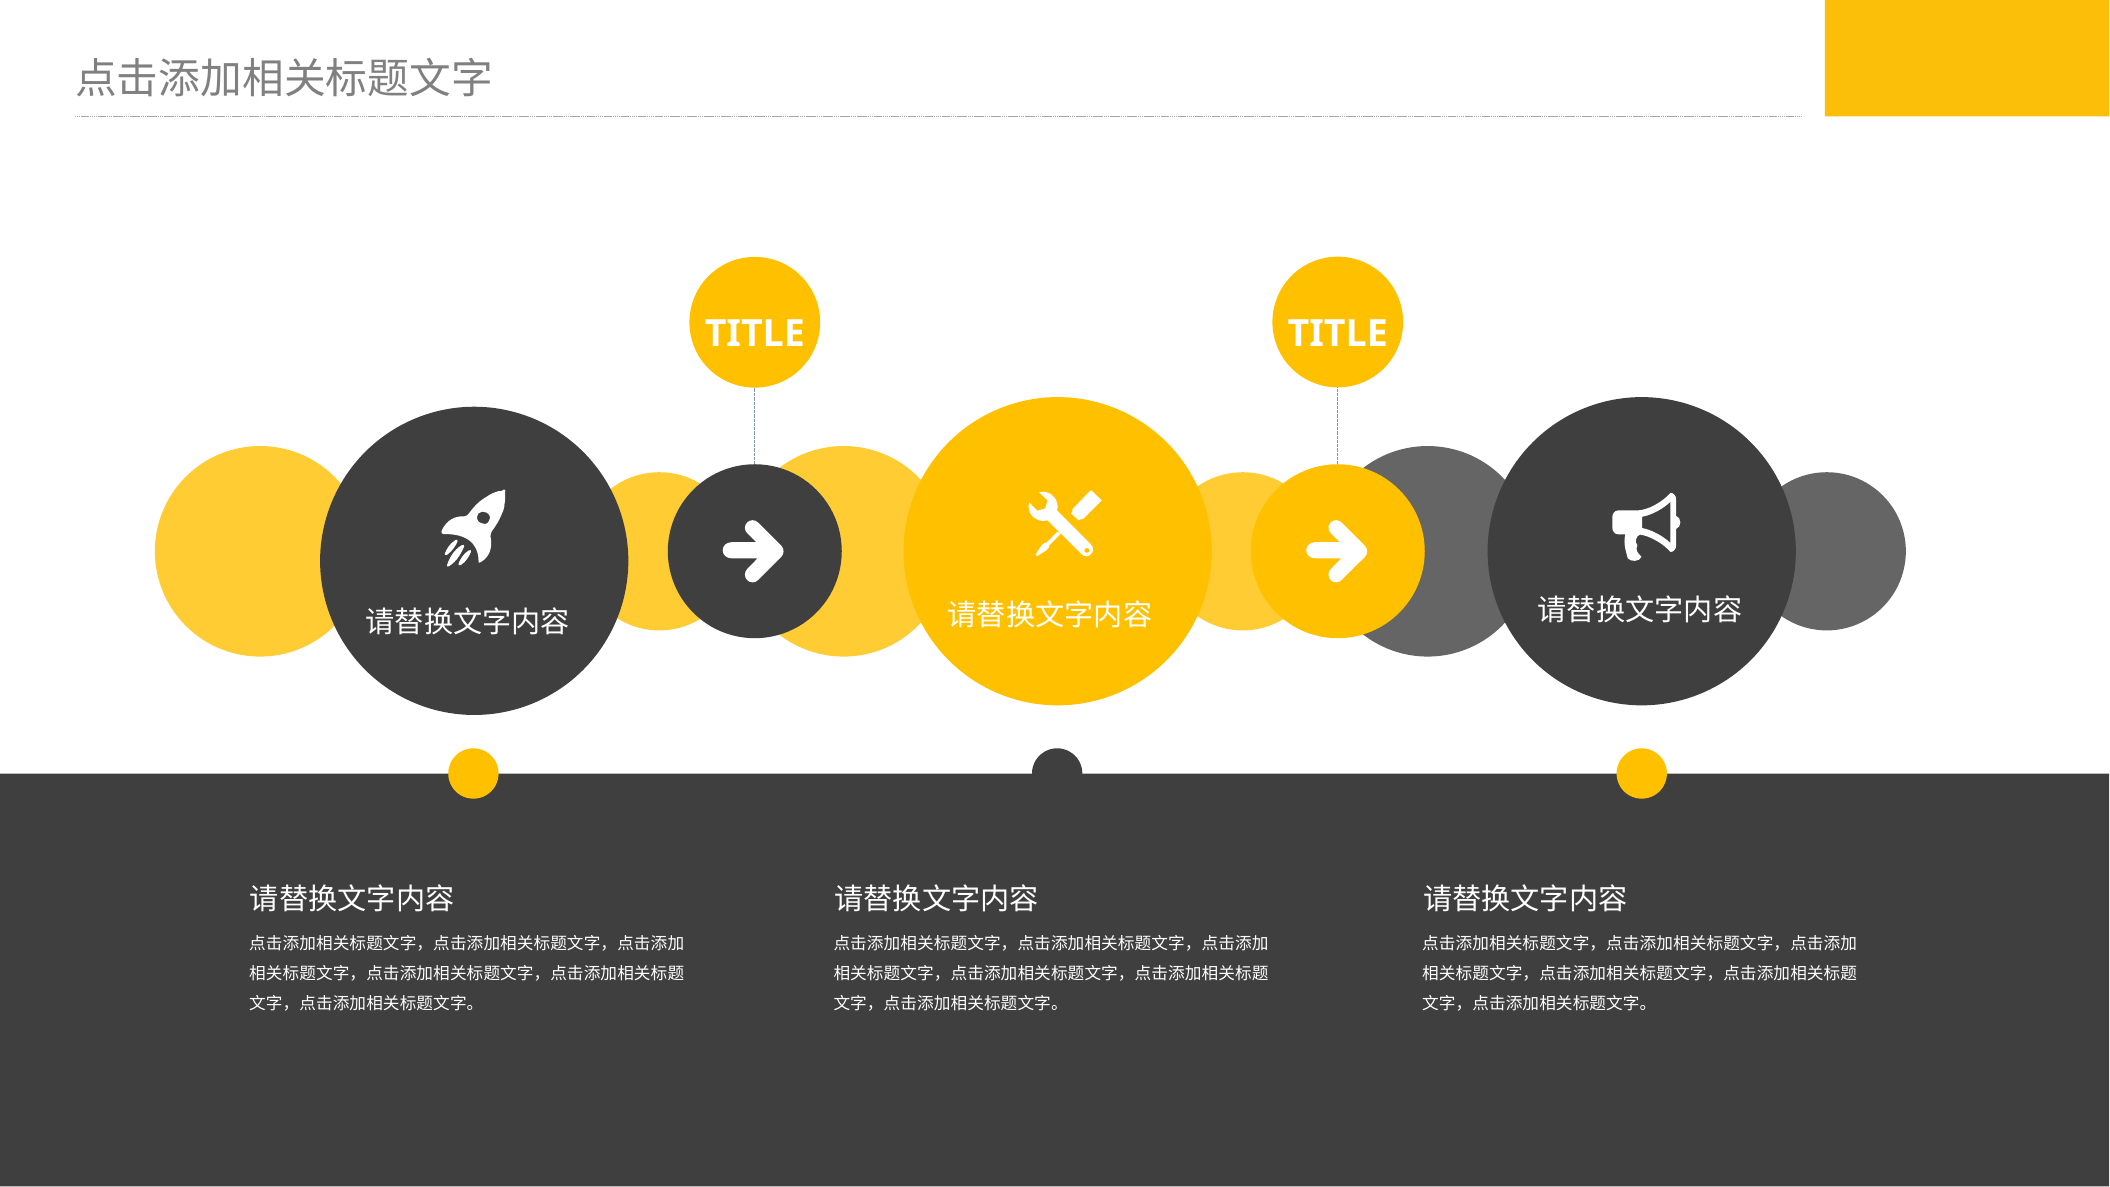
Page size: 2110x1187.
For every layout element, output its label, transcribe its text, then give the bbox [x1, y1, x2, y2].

text_box 请替换文字内容 [819, 865, 1055, 923]
text_box 点击添加相关标题文字 [59, 44, 563, 107]
text_box 点击添加相关标题文字，点击添加相关标题文字，点击添加相关标题文字，点击添加相关标题文字，点击添加相关标题文字，点击添加相关标题文字。 [234, 915, 713, 1020]
text_box [1030, 747, 1084, 800]
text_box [154, 256, 1906, 716]
text_box [1615, 747, 1668, 800]
text_box [447, 747, 500, 800]
text_box [0, 773, 2110, 1187]
text_box 点击添加相关标题文字，点击添加相关标题文字，点击添加相关标题文字，点击添加相关标题文字，点击添加相关标题文字，点击添加相关标题文字。 [1407, 915, 1886, 1020]
text_box 请替换文字内容 [235, 865, 470, 923]
text_box 请替换文字内容 [1408, 865, 1643, 923]
text_box 点击添加相关标题文字，点击添加相关标题文字，点击添加相关标题文字，点击添加相关标题文字，点击添加相关标题文字，点击添加相关标题文字。 [818, 915, 1297, 1020]
